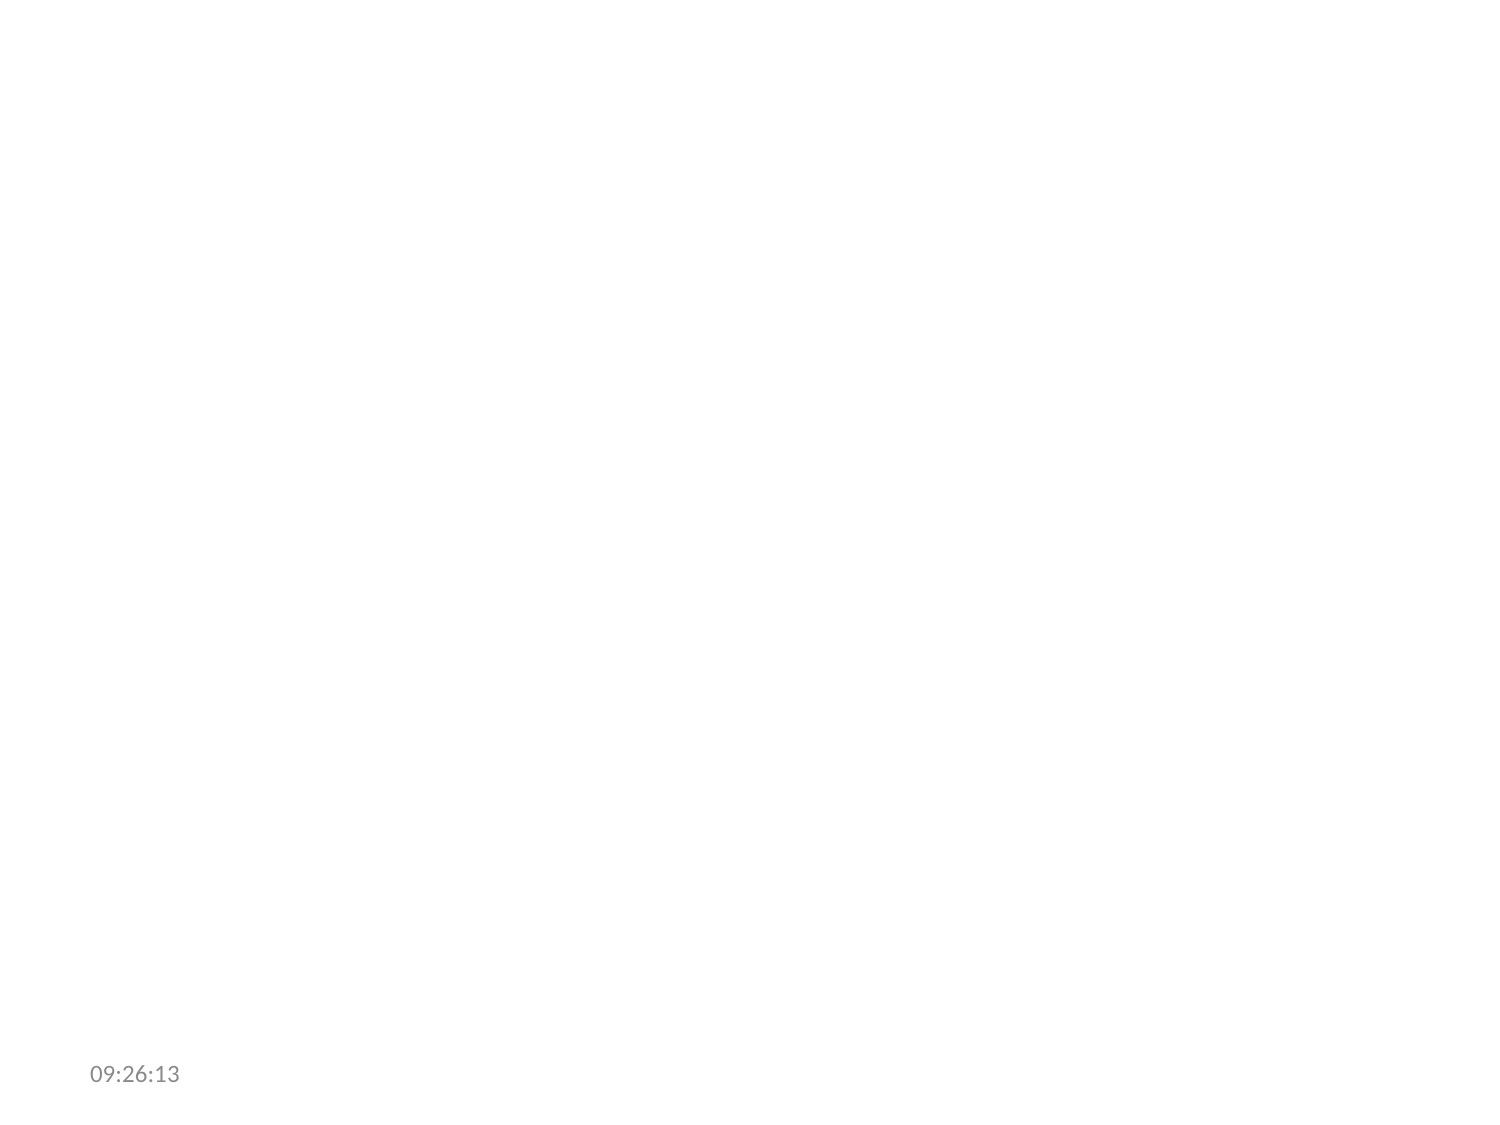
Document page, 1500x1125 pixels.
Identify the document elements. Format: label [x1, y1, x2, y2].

slide_number [75, 1042, 425, 1103]
